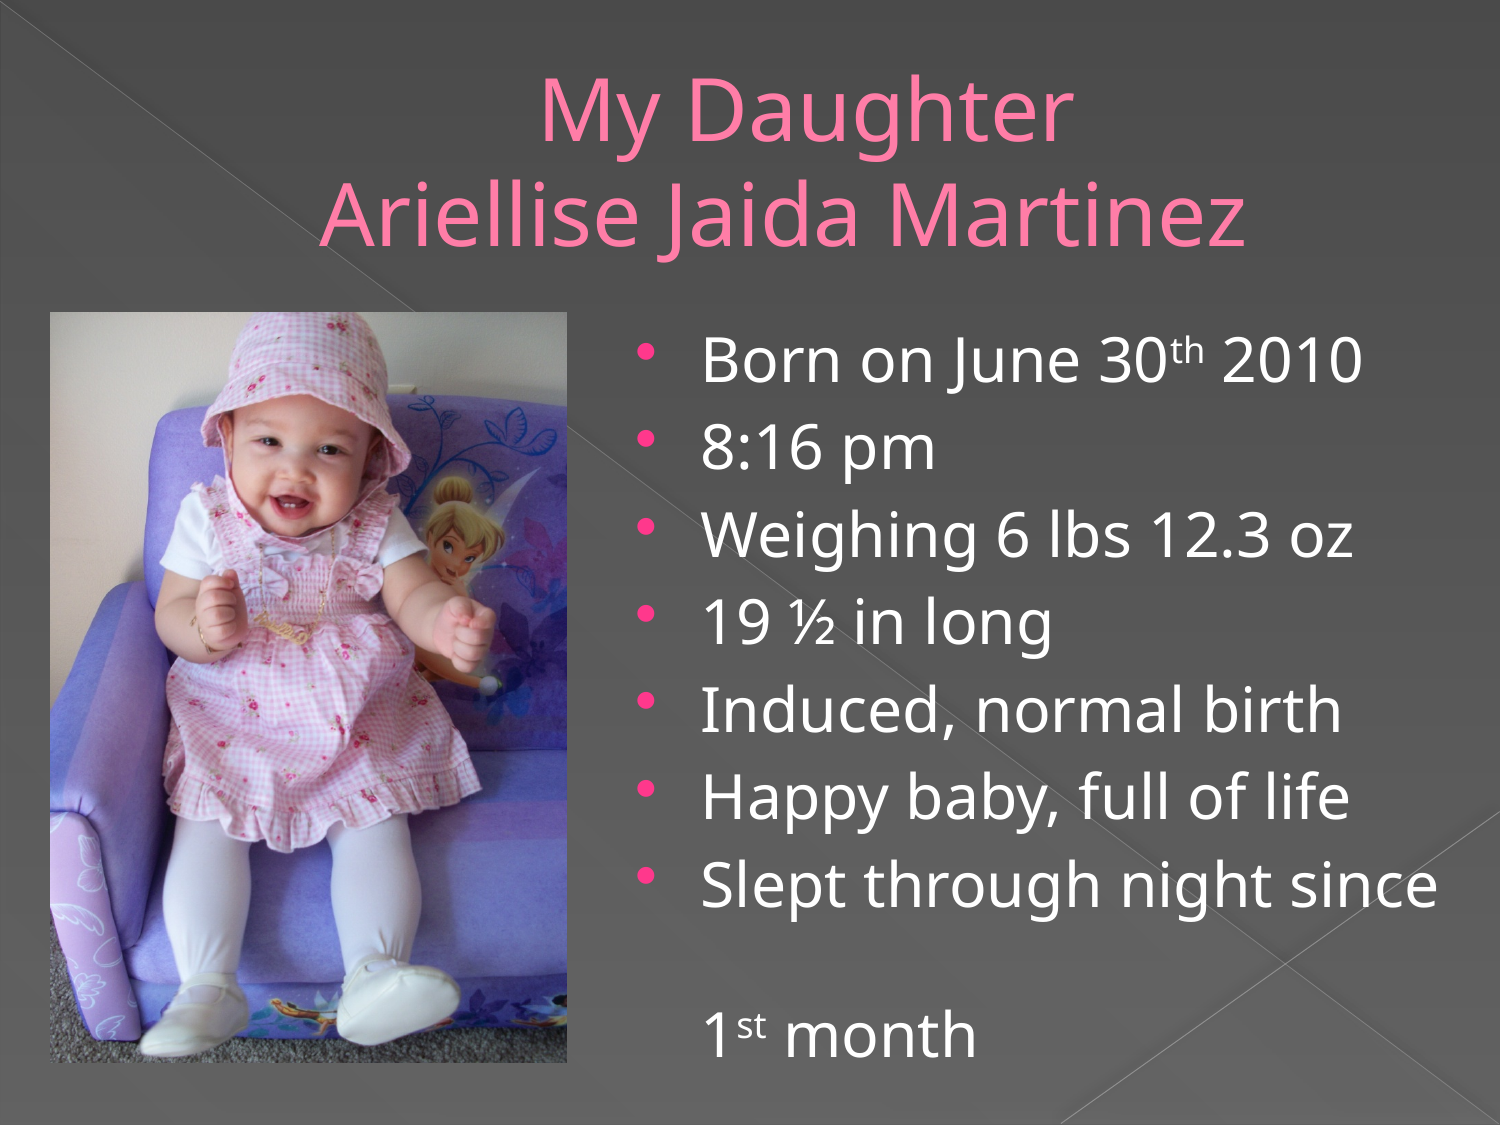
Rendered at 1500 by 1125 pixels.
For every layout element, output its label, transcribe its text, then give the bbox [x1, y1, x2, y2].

picture [49, 312, 568, 1063]
list Born on June 30th 2010 8:16 pm Weighing 6 lbs 12.3 oz 19 ½ in long Induced, normal birth Happy baby, full of life Slept through night since 1st month [612, 312, 1463, 1063]
title My Daughter Ariellise Jaida Martinez [75, 43, 1425, 274]
